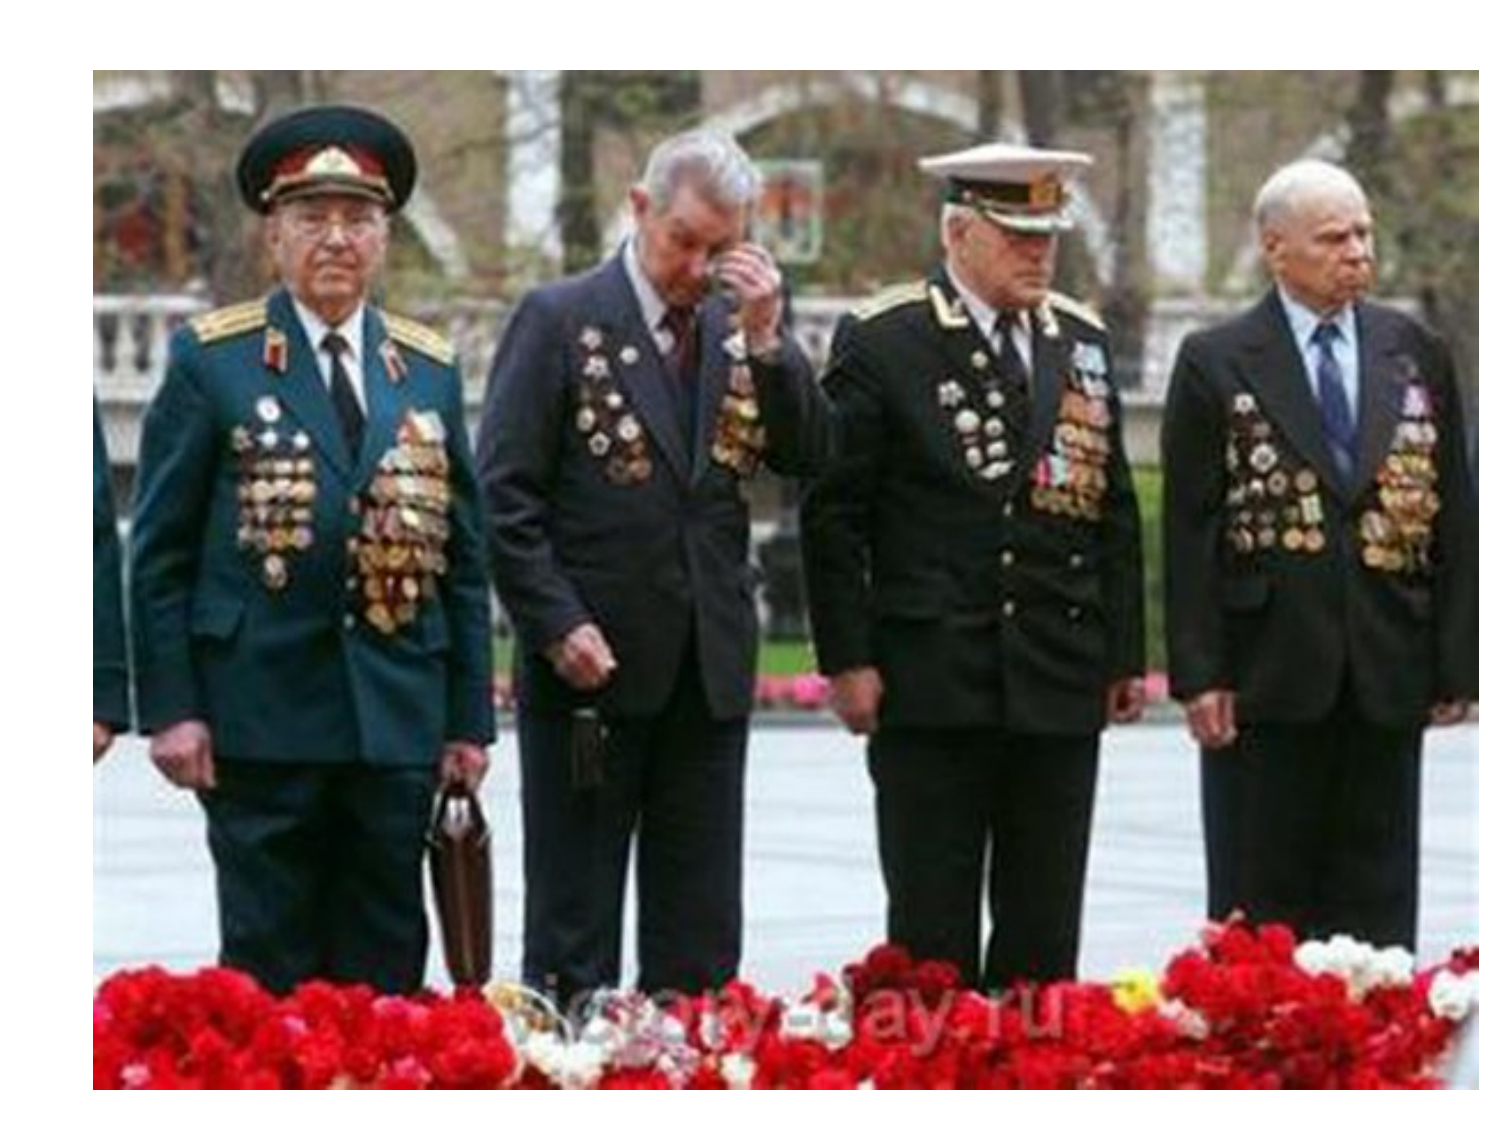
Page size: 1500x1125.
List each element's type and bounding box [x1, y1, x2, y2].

list [93, 70, 1479, 1091]
